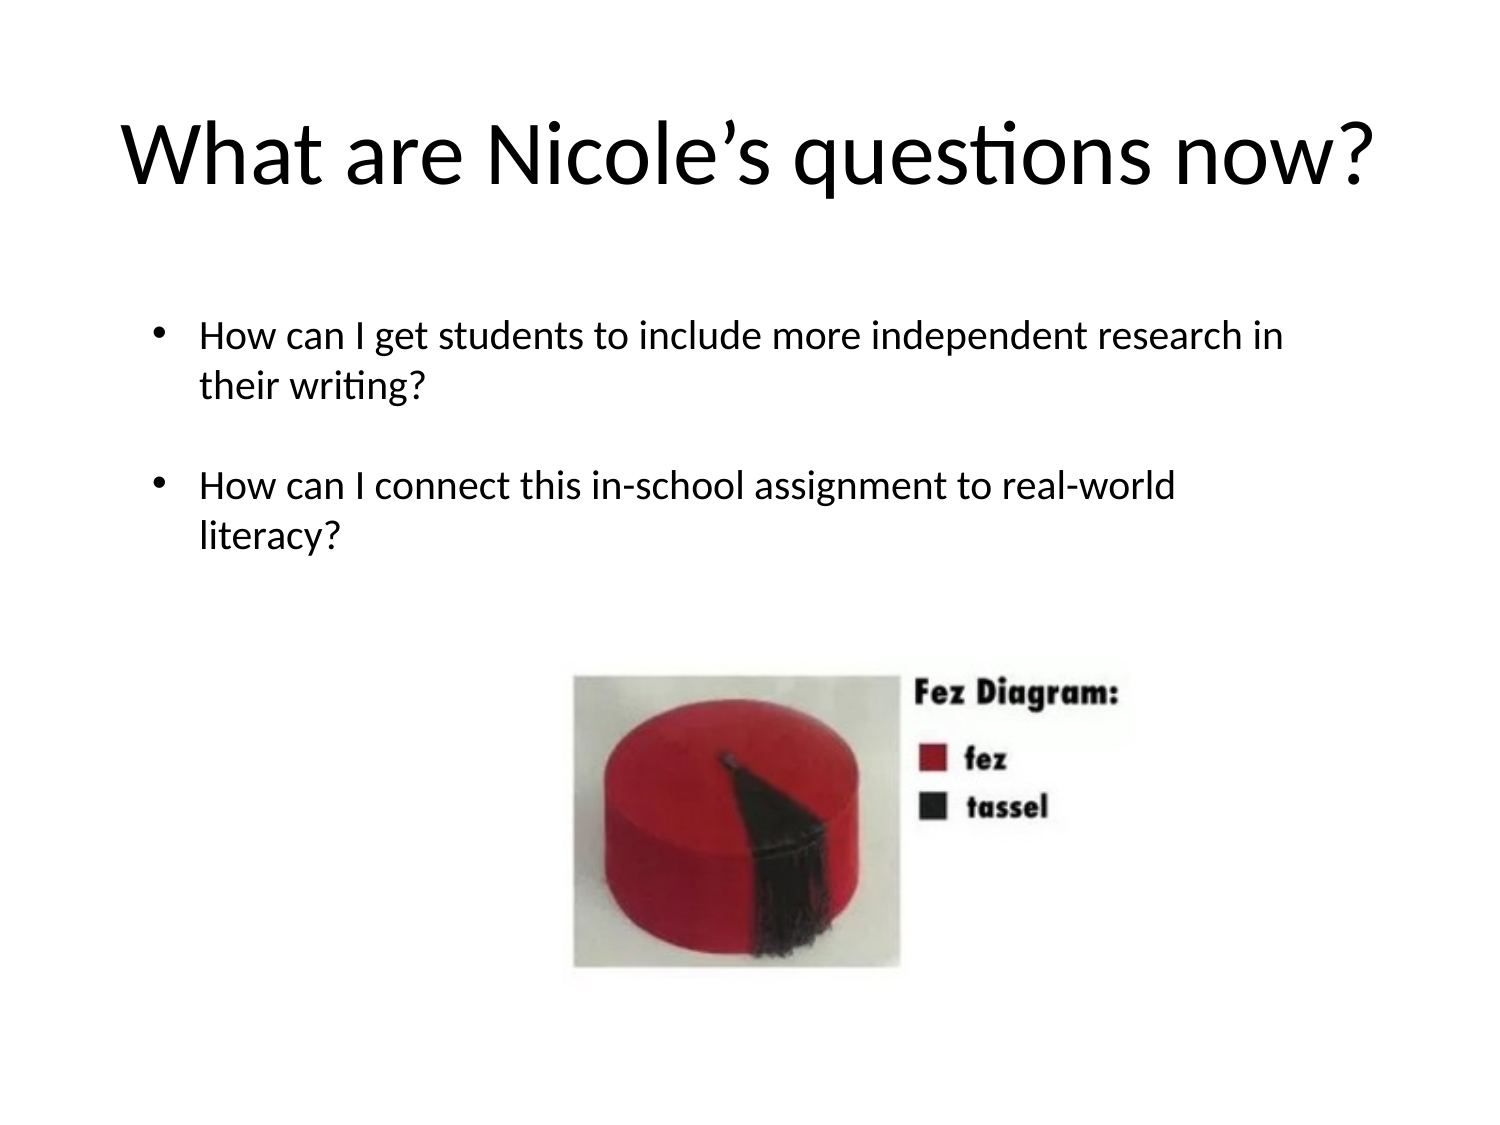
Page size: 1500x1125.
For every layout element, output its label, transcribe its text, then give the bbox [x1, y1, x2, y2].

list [562, 662, 1456, 987]
title What are Nicole’s questions now? [75, 45, 1425, 250]
text_box How can I get students to include more independent research in their writing? How can I connect this in-school assignment to real-world literacy? [137, 299, 1325, 565]
